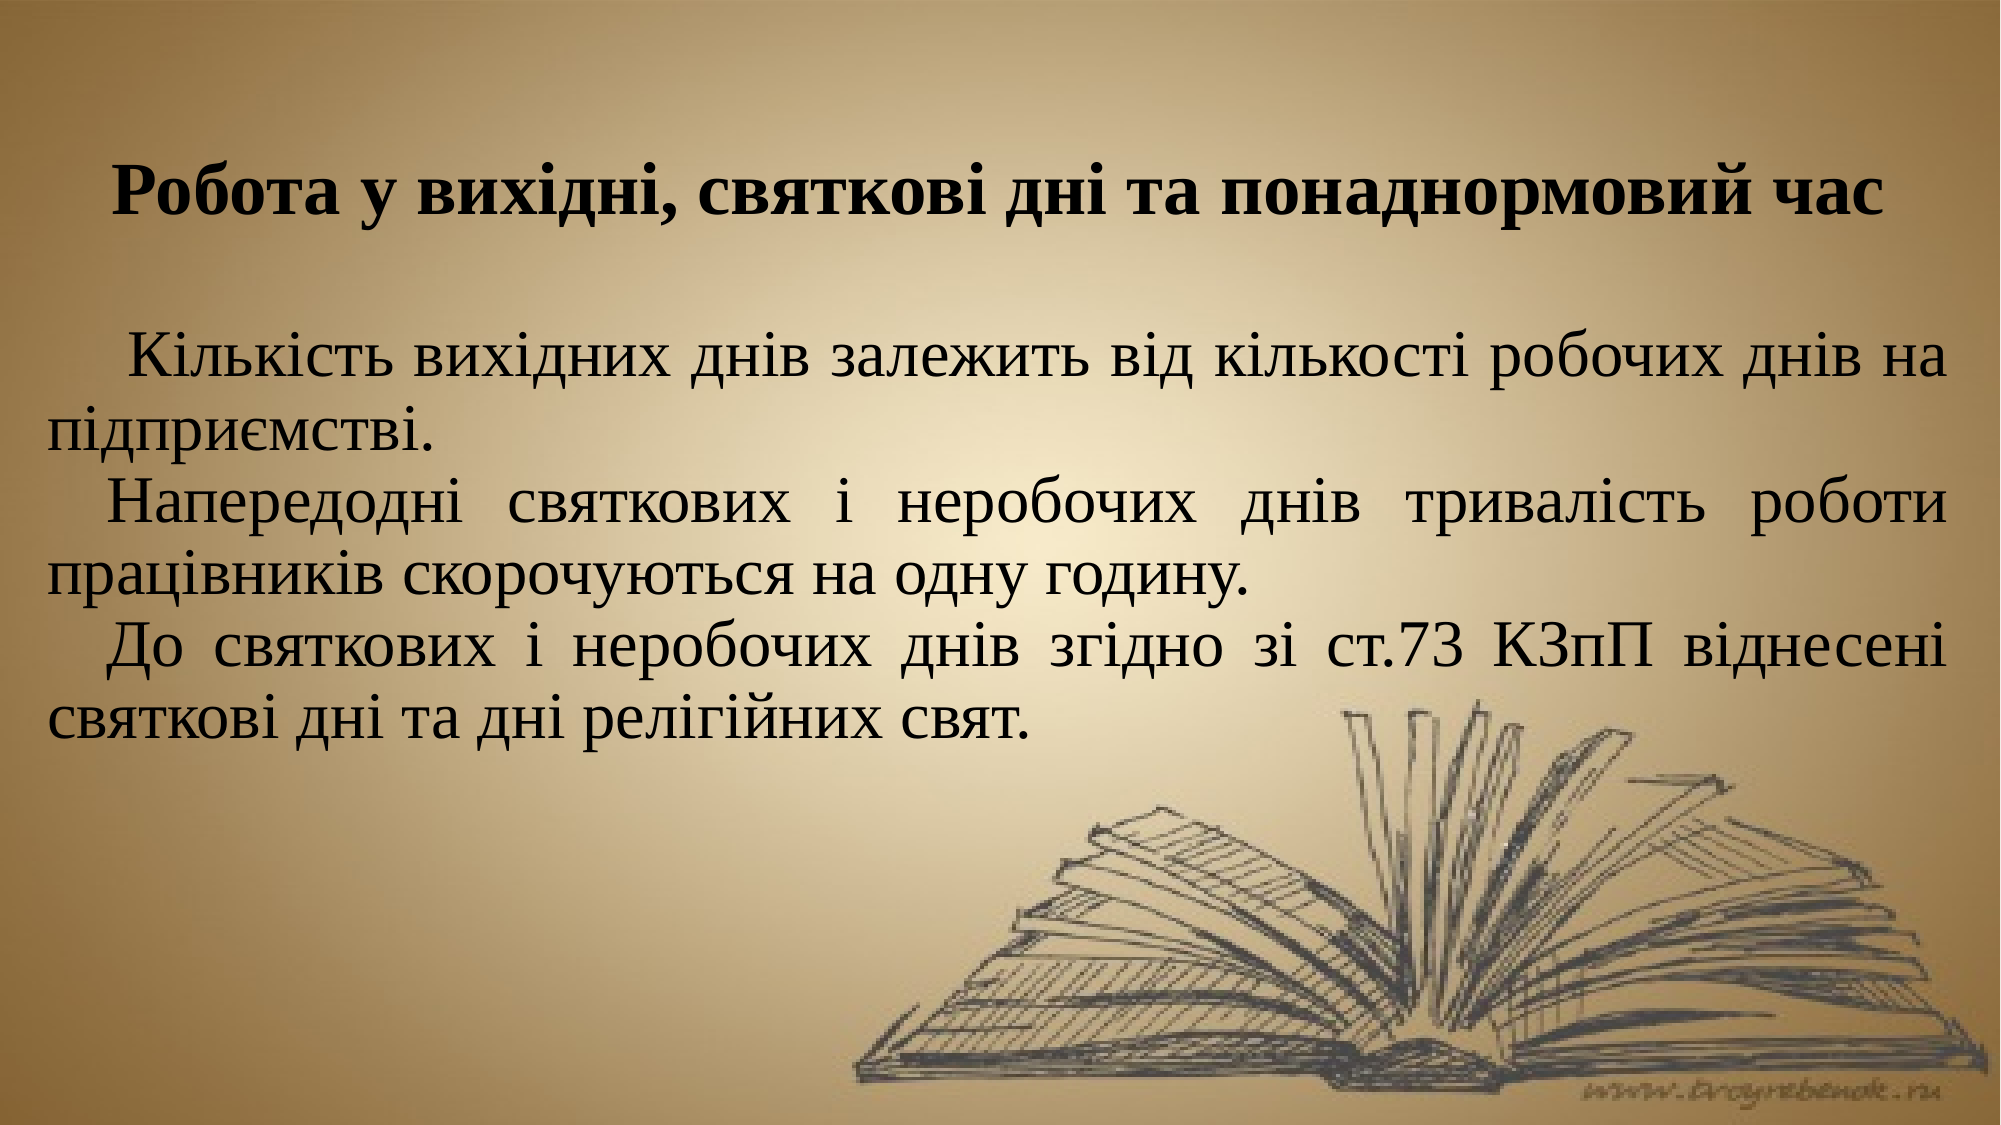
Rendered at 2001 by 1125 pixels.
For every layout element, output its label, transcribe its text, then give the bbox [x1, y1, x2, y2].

list Робота у вихідні, святкові дні та понаднормовий час Кількість вихідних днів залежить від кількості робочих днів на підприємстві. Напередодні святкових і неробочих днів тривалість роботи працівників скорочуються на одну годину. До святкових і неробочих днів згідно зі ст.73 КЗпП віднесені святкові дні та дні релігійних свят. [32, 141, 1967, 1080]
picture [0, 0, 2001, 1125]
